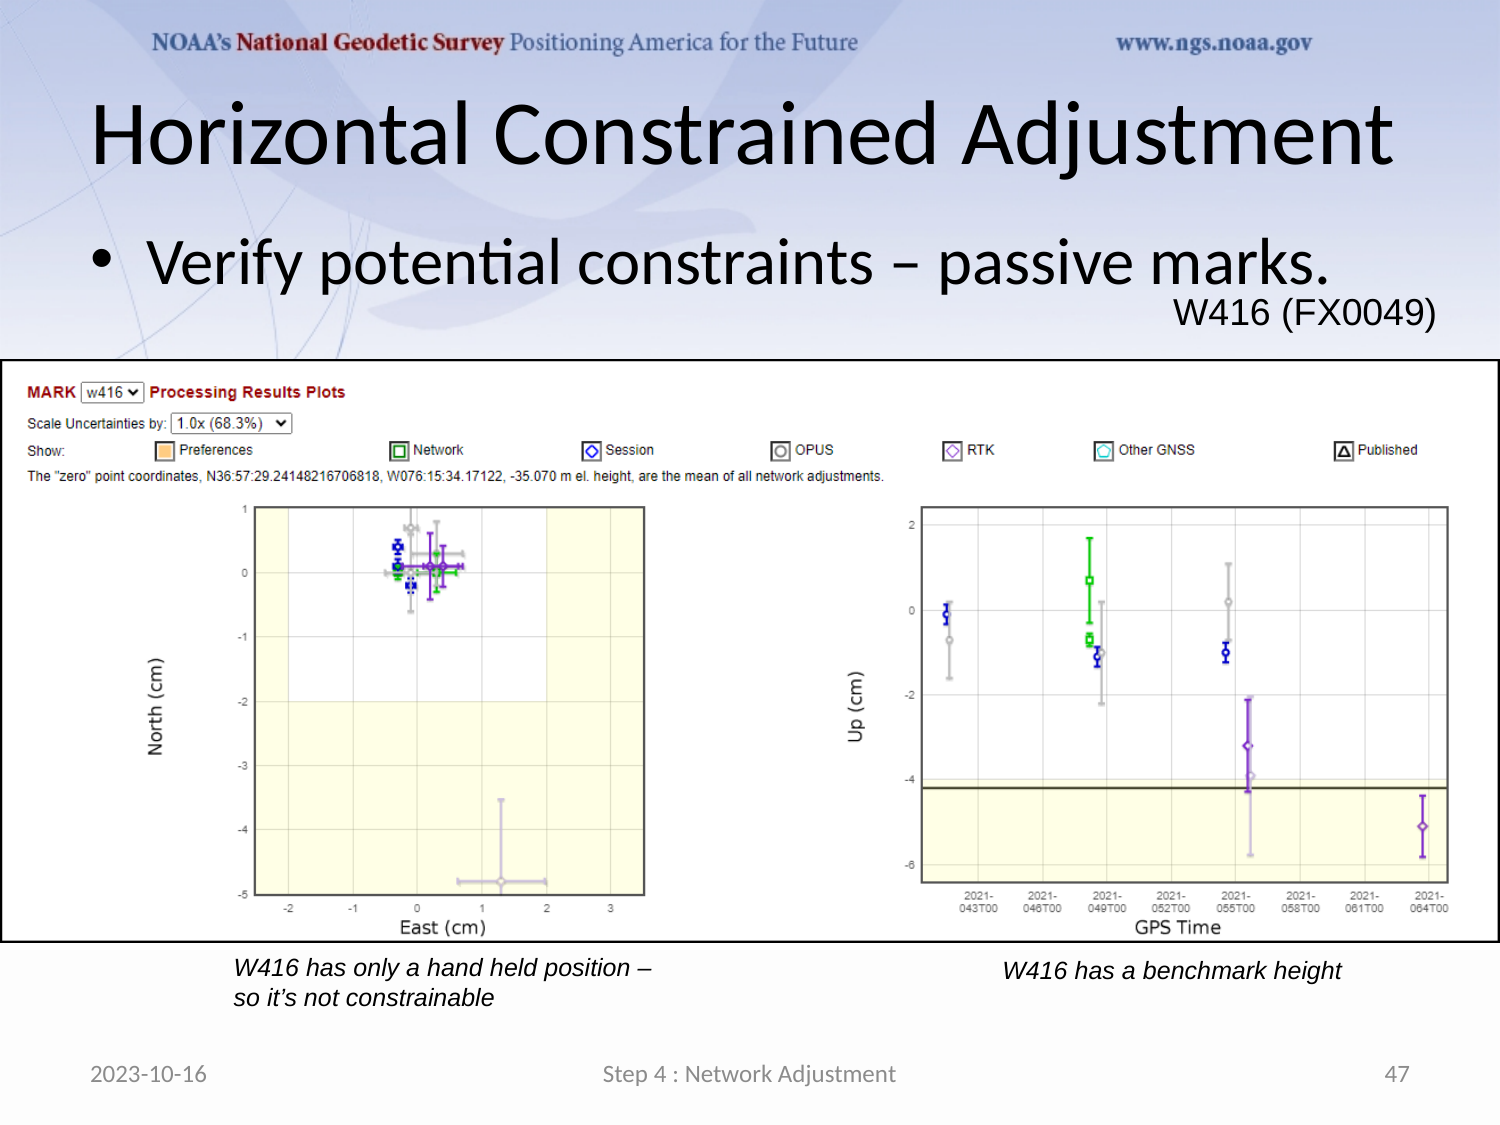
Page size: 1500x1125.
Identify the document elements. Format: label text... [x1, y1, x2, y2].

text_box W416 has only a hand held position – so it’s not constrainable [218, 951, 697, 1019]
list Verify potential constraints – passive marks. [74, 951, 1426, 1021]
text_box W416 (FX0049) [1158, 280, 1500, 341]
slide_number 47 [1074, 1042, 1425, 1103]
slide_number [75, 1042, 425, 1103]
picture [0, 0, 1500, 1125]
title Horizontal Constrained Adjustment [74, 74, 1426, 181]
list Verify potential constraints – passive marks. [74, 209, 1426, 358]
footer Step 4 : Network Adjustment [512, 1042, 988, 1103]
text_box W416 has a benchmark height [987, 951, 1369, 992]
